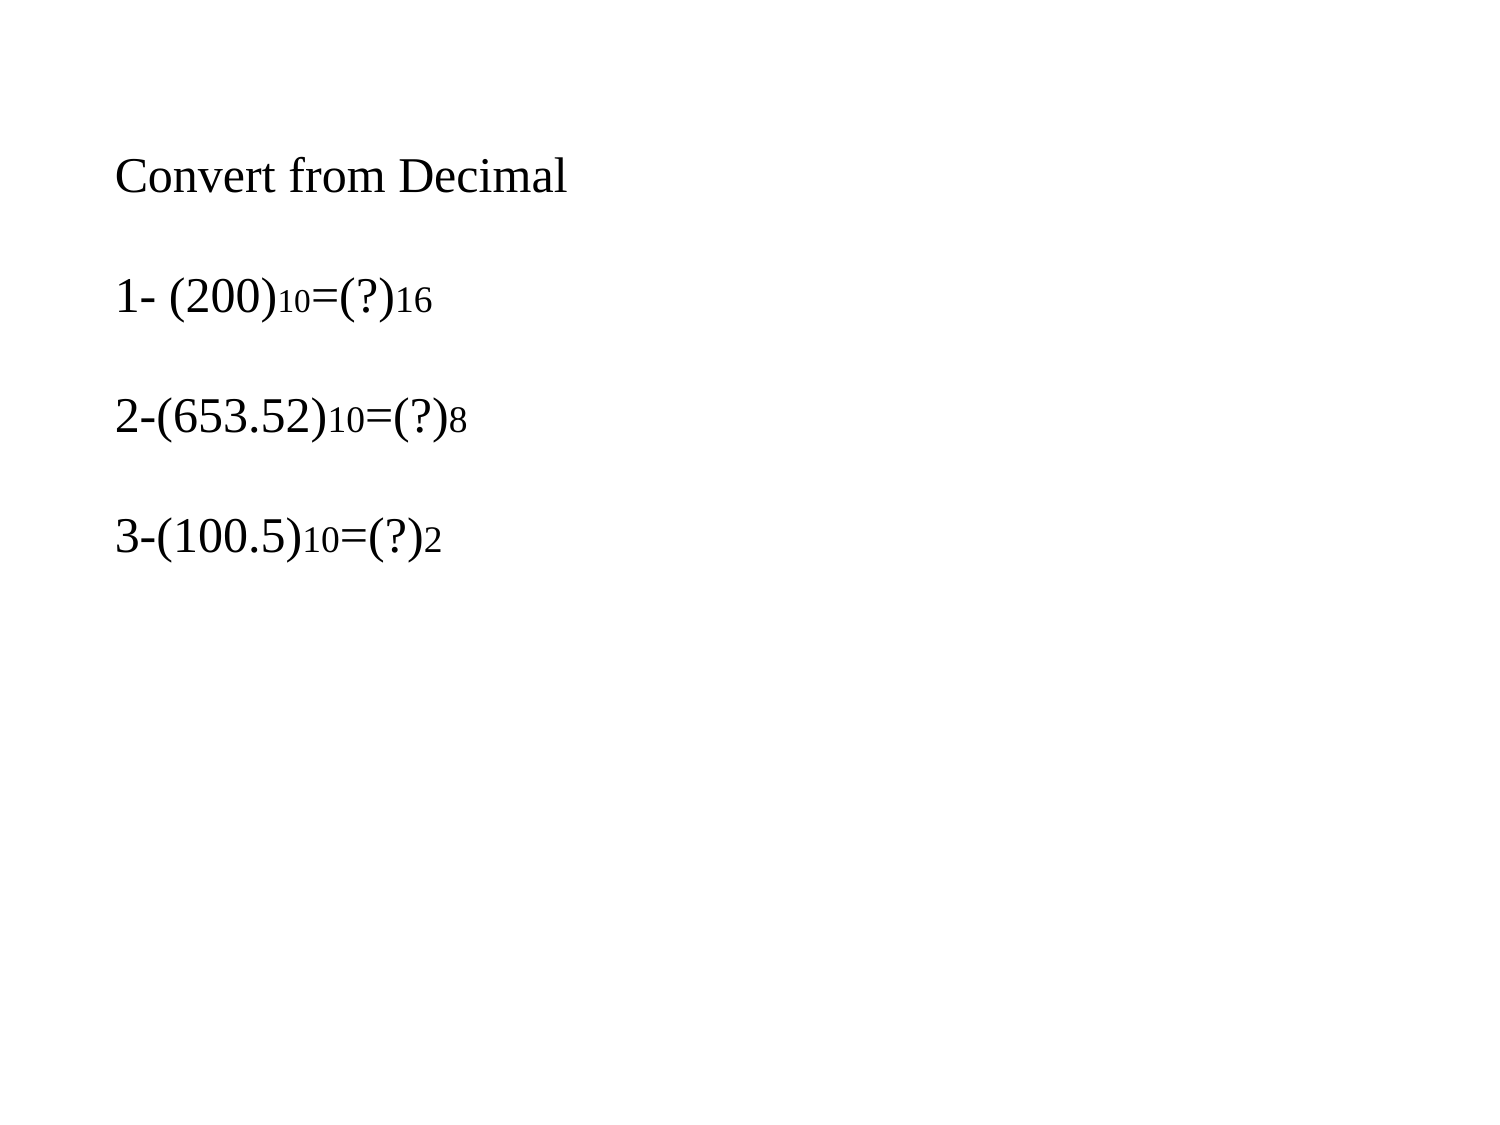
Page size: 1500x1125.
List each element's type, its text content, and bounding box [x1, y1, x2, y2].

text_box Convert from Decimal 1- (200)10=(?)16 2-(653.52)10=(?)8 3-(100.5)10=(?)2 [99, 74, 600, 570]
